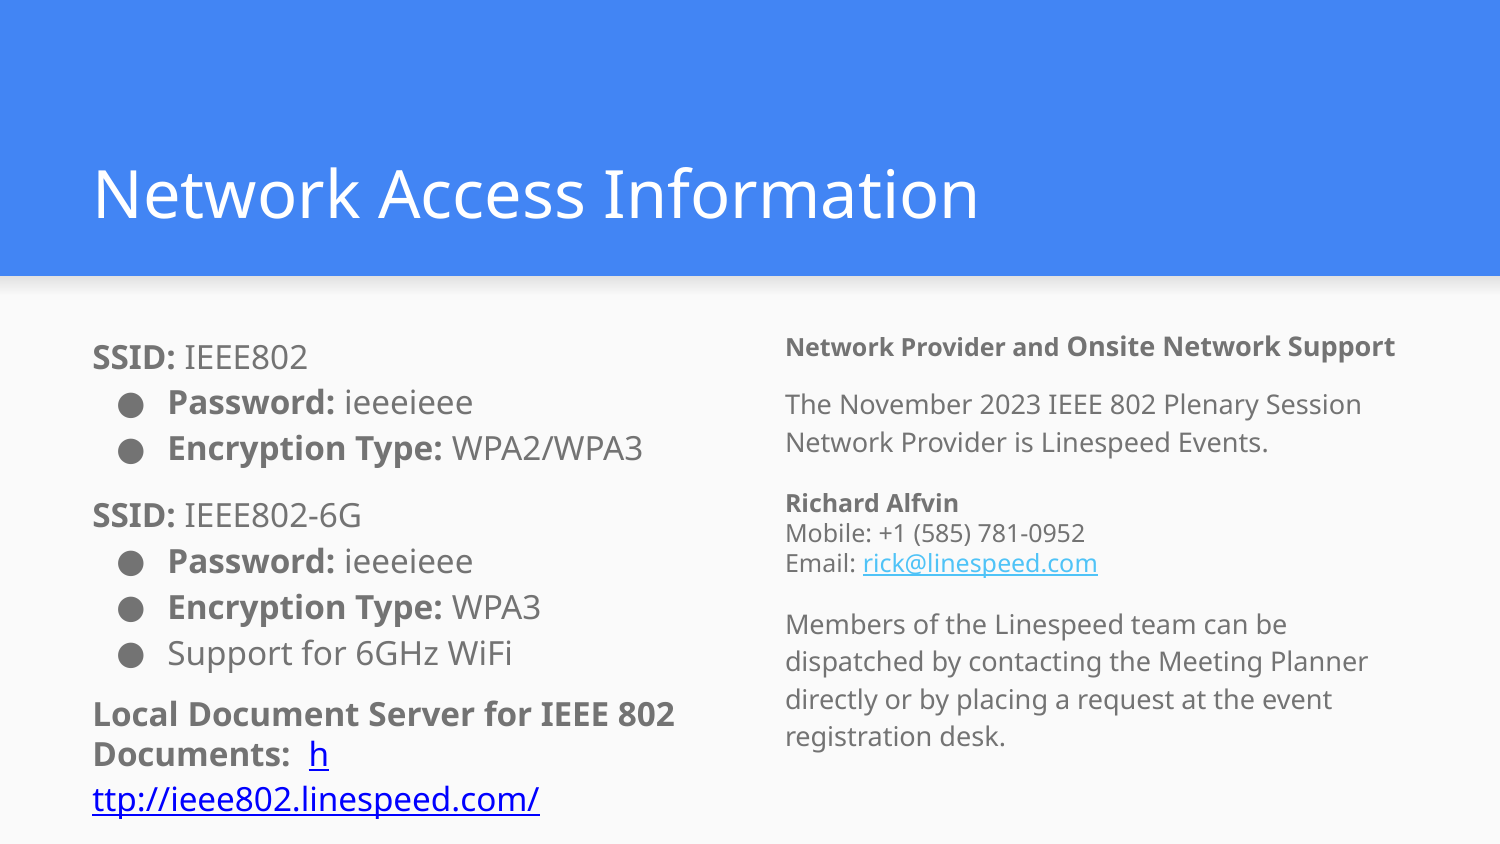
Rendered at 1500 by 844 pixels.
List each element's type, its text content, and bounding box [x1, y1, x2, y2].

title Network Access Information [77, 121, 1427, 248]
list Network Provider and Onsite Network Support The November 2023 IEEE 802 Plenary Session Network Provider is Linespeed Events. Richard Alfvin Mobile: +1 (585) 781-0952 Email: rick@linespeed.com Members of the Linespeed team can be dispatched by contacting the Meeting Planner directly or by placing a request at the event registration desk. [770, 314, 1427, 760]
list SSID: IEEE802 Password: ieeeieee Encryption Type: WPA2/WPA3 SSID: IEEE802-6G Password: ieeeieee Encryption Type: WPA3 Support for 6GHz WiFi Local Document Server for IEEE 802 Documents: http://ieee802.linespeed.com/ [77, 314, 771, 793]
